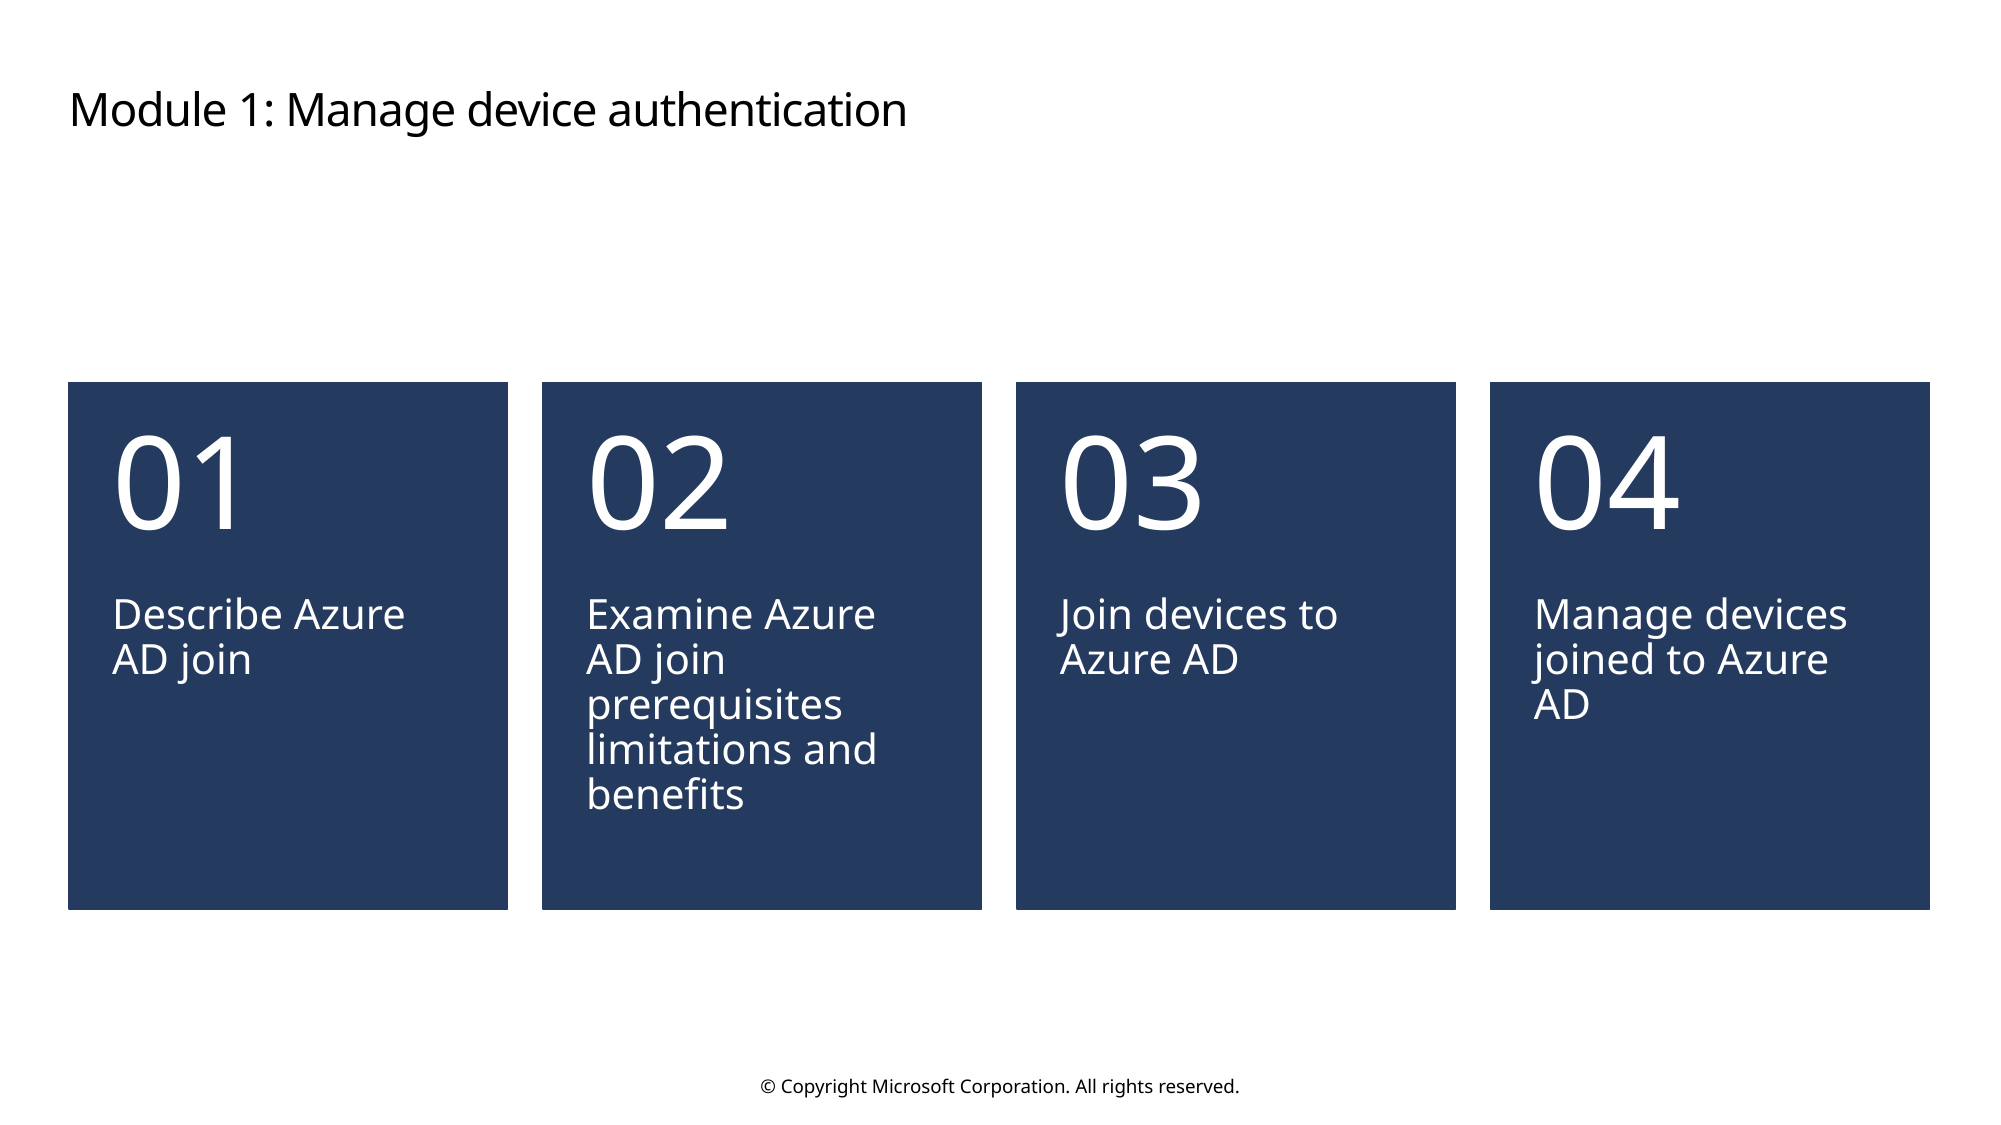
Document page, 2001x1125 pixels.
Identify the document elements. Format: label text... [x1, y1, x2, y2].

title Module 1: Manage device authentication [68, 72, 1930, 184]
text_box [68, 238, 1930, 1053]
